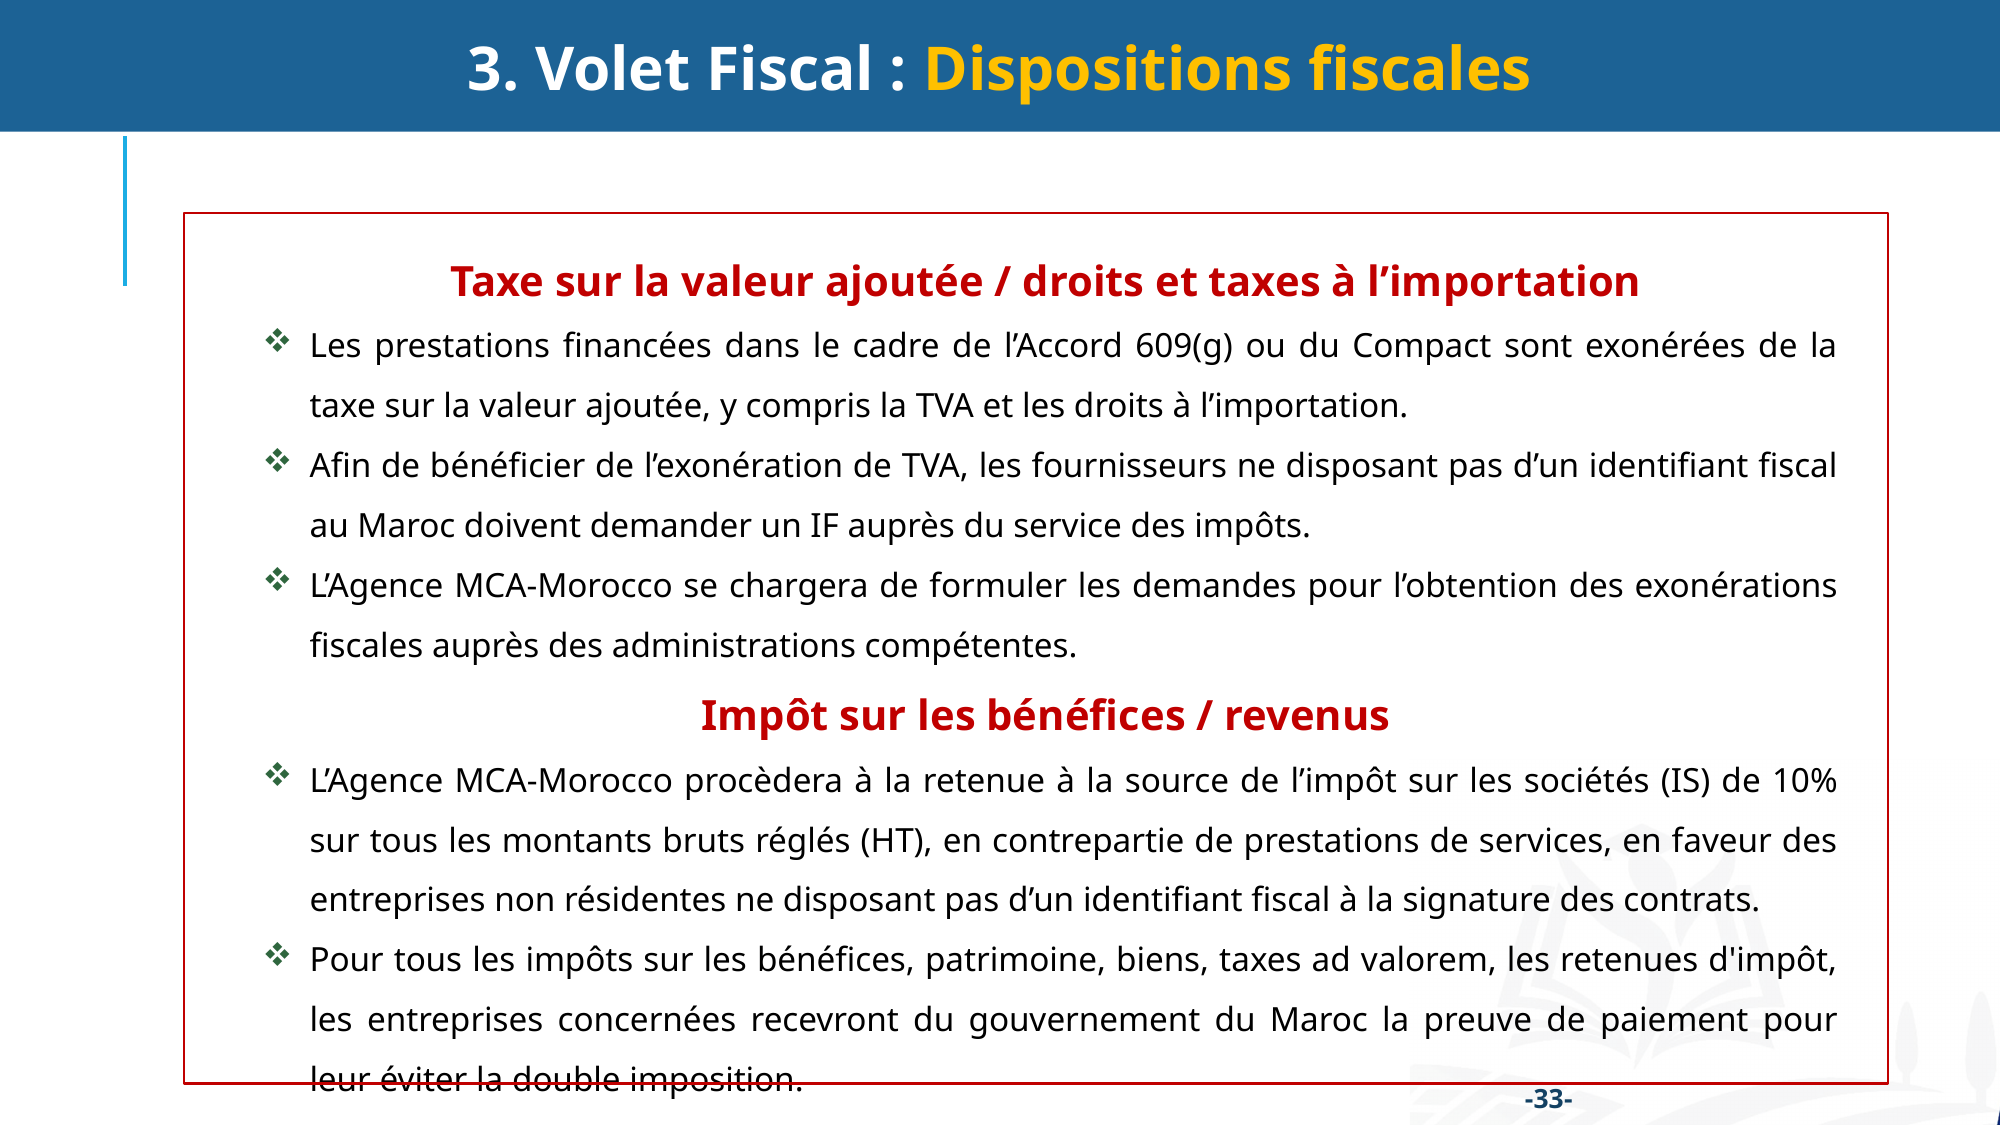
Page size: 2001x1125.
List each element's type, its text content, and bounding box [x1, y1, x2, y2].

text_box [183, 212, 1889, 1085]
text_box 3. Volet Fiscal : Dispositions fiscales [0, 0, 2000, 133]
text_box Taxe sur la valeur ajoutée / droits et taxes à l’importation Les prestations financées dans le cadre de l’Accord 609(g) ou du Compact sont exonérées de la taxe sur la valeur ajoutée, y compris la TVA et les droits à l’importation. Afin de bénéficier de l’exonération de TVA, les fournisseurs ne disposant pas d’un identifiant fiscal au Maroc doivent demander un IF auprès du service des impôts. L’Agence MCA-Morocco se chargera de formuler les demandes pour l’obtention des exonérations fiscales auprès des administrations compétentes. Impôt sur les bénéfices / revenus L’Agence MCA-Morocco procèdera à la retenue à la source de l’impôt sur les sociétés (IS) de 10% sur tous les montants bruts réglés (HT), en contrepartie de prestations de services, en faveur des entreprises non résidentes ne disposant pas d’un identifiant fiscal à la signature des contrats. Pour tous les impôts sur les bénéfices, patrimoine, biens, taxes ad valorem, les retenues d'impôt, les entreprises concernées recevront du gouvernement du Maroc la preuve de paiement pour leur éviter la double imposition. [211, 1085, 1402, 1106]
picture [1409, 759, 2000, 1125]
